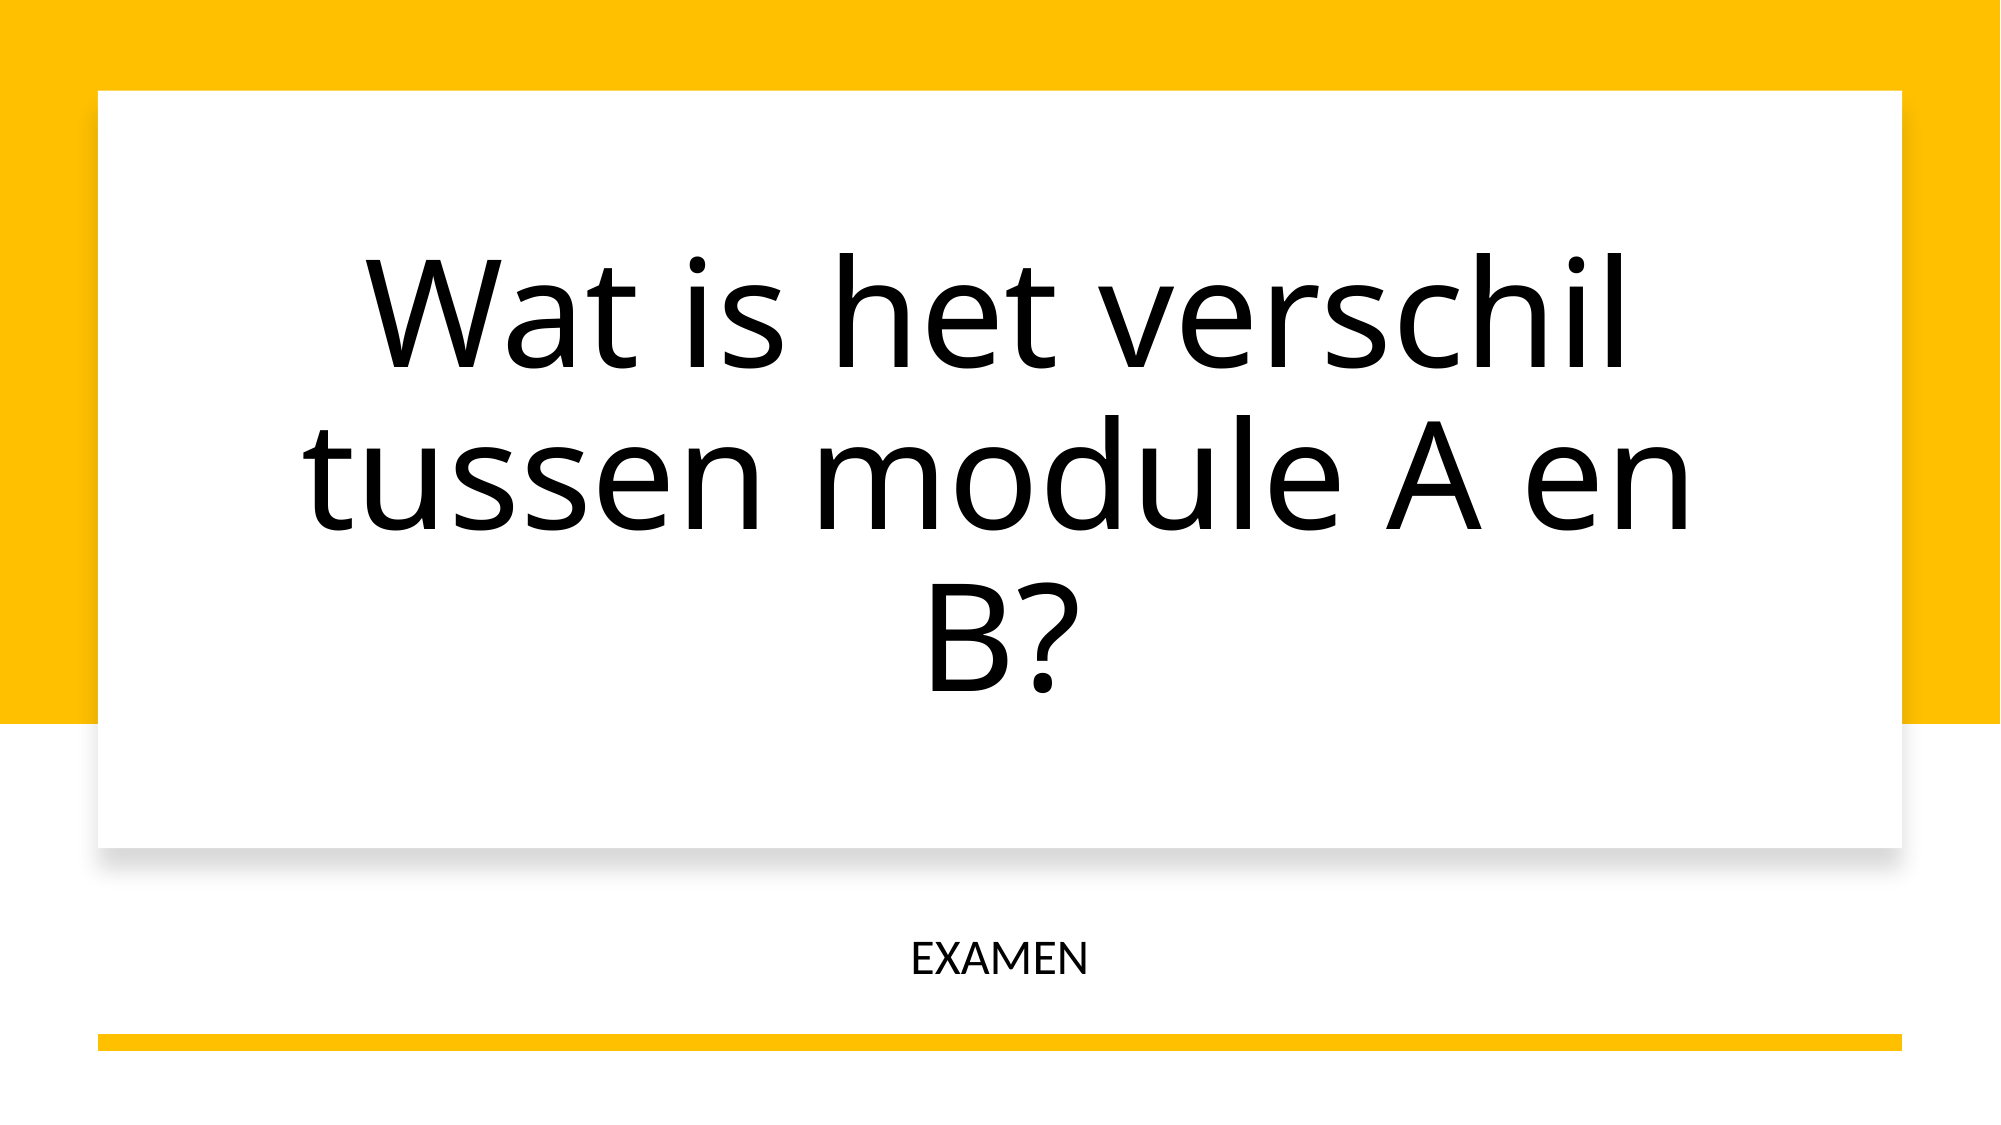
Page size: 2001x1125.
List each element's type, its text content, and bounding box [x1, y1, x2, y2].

text_box [97, 89, 1903, 849]
list EXAMEN [249, 904, 1750, 1012]
text_box [0, 0, 2000, 725]
text_box [0, 725, 2000, 1125]
title Wat is het verschil tussen module A en B? [249, 212, 1750, 750]
